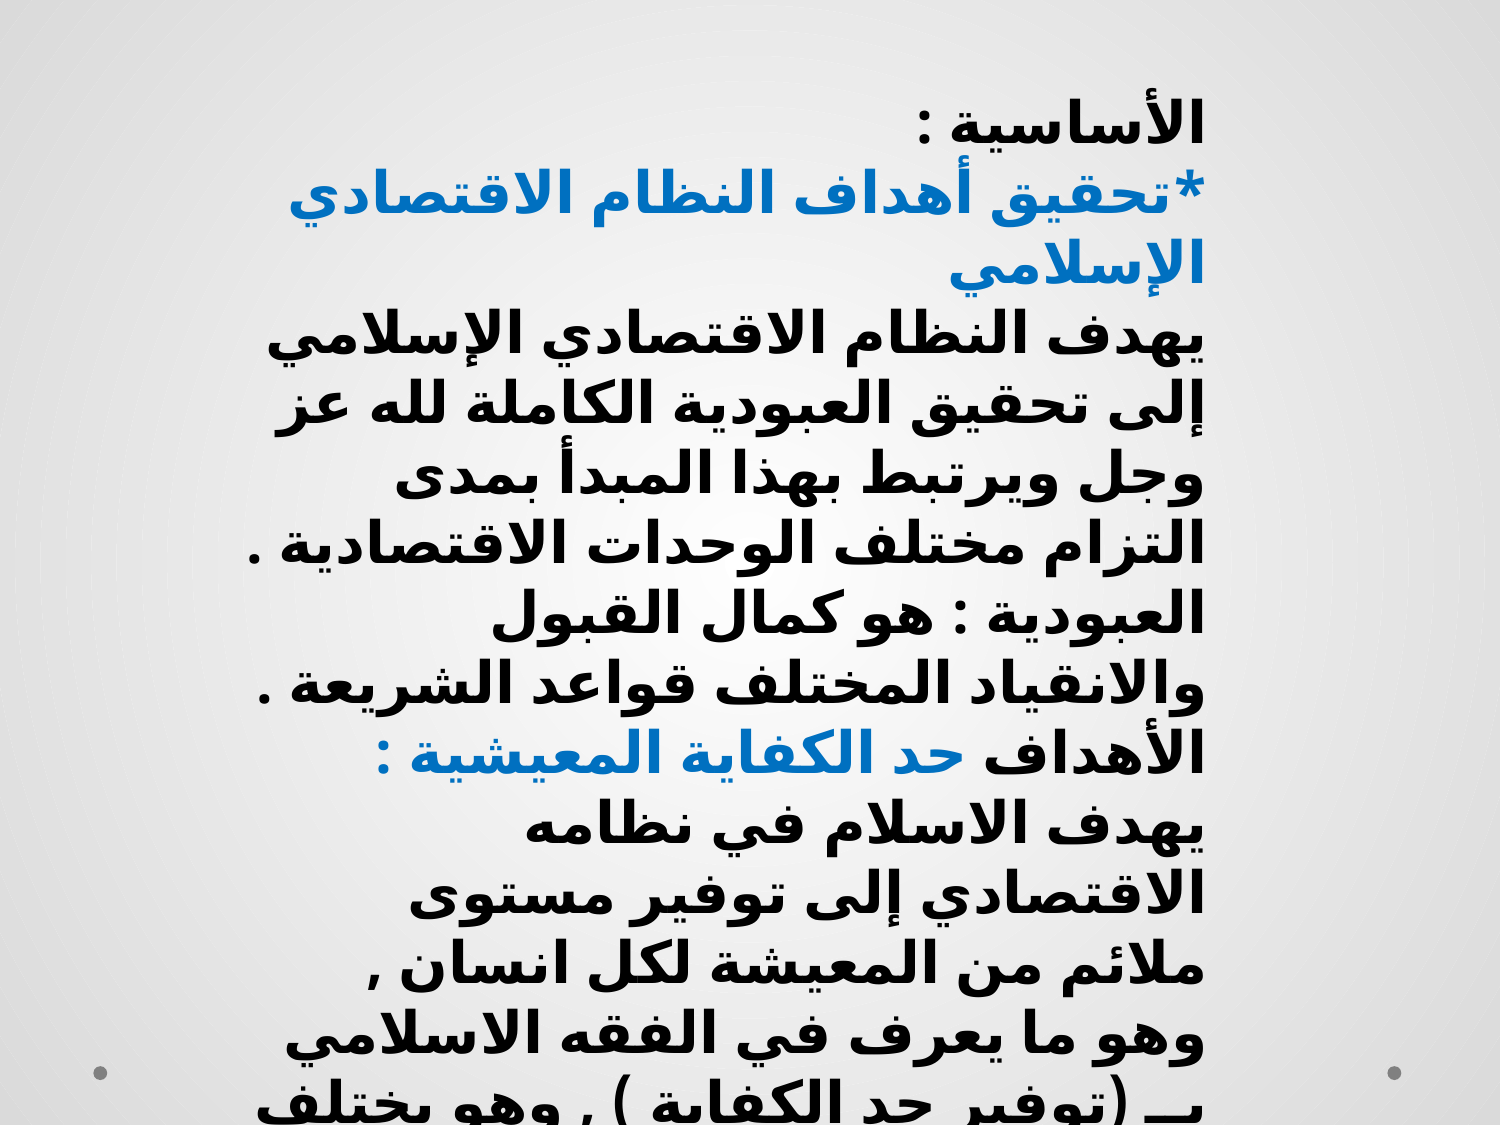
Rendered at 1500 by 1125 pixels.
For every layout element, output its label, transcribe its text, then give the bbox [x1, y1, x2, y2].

text_box الأساسية : *تحقيق أهداف النظام الاقتصادي الإسلامي يهدف النظام الاقتصادي الإسلامي إلى تحقيق العبودية الكاملة لله عز وجل ويرتبط بهذا المبدأ بمدى التزام مختلف الوحدات الاقتصادية . العبودية : هو كمال القبول والانقياد المختلف قواعد الشريعة . الأهداف حد الكفاية المعيشية : يهدف الاسلام في نظامه الاقتصادي إلى توفير مستوى ملائم من المعيشة لكل انسان , وهو ما يعرف في الفقه الاسلامي بــ (توفير حد الكفاية ) , وهو يختلف عن حد الكفاف المعروف في الاقتصاد الوضعي , والذي يتمثل في توفير ضرورات المعيشة للفرد وأسرته . [230, 78, 1223, 1125]
